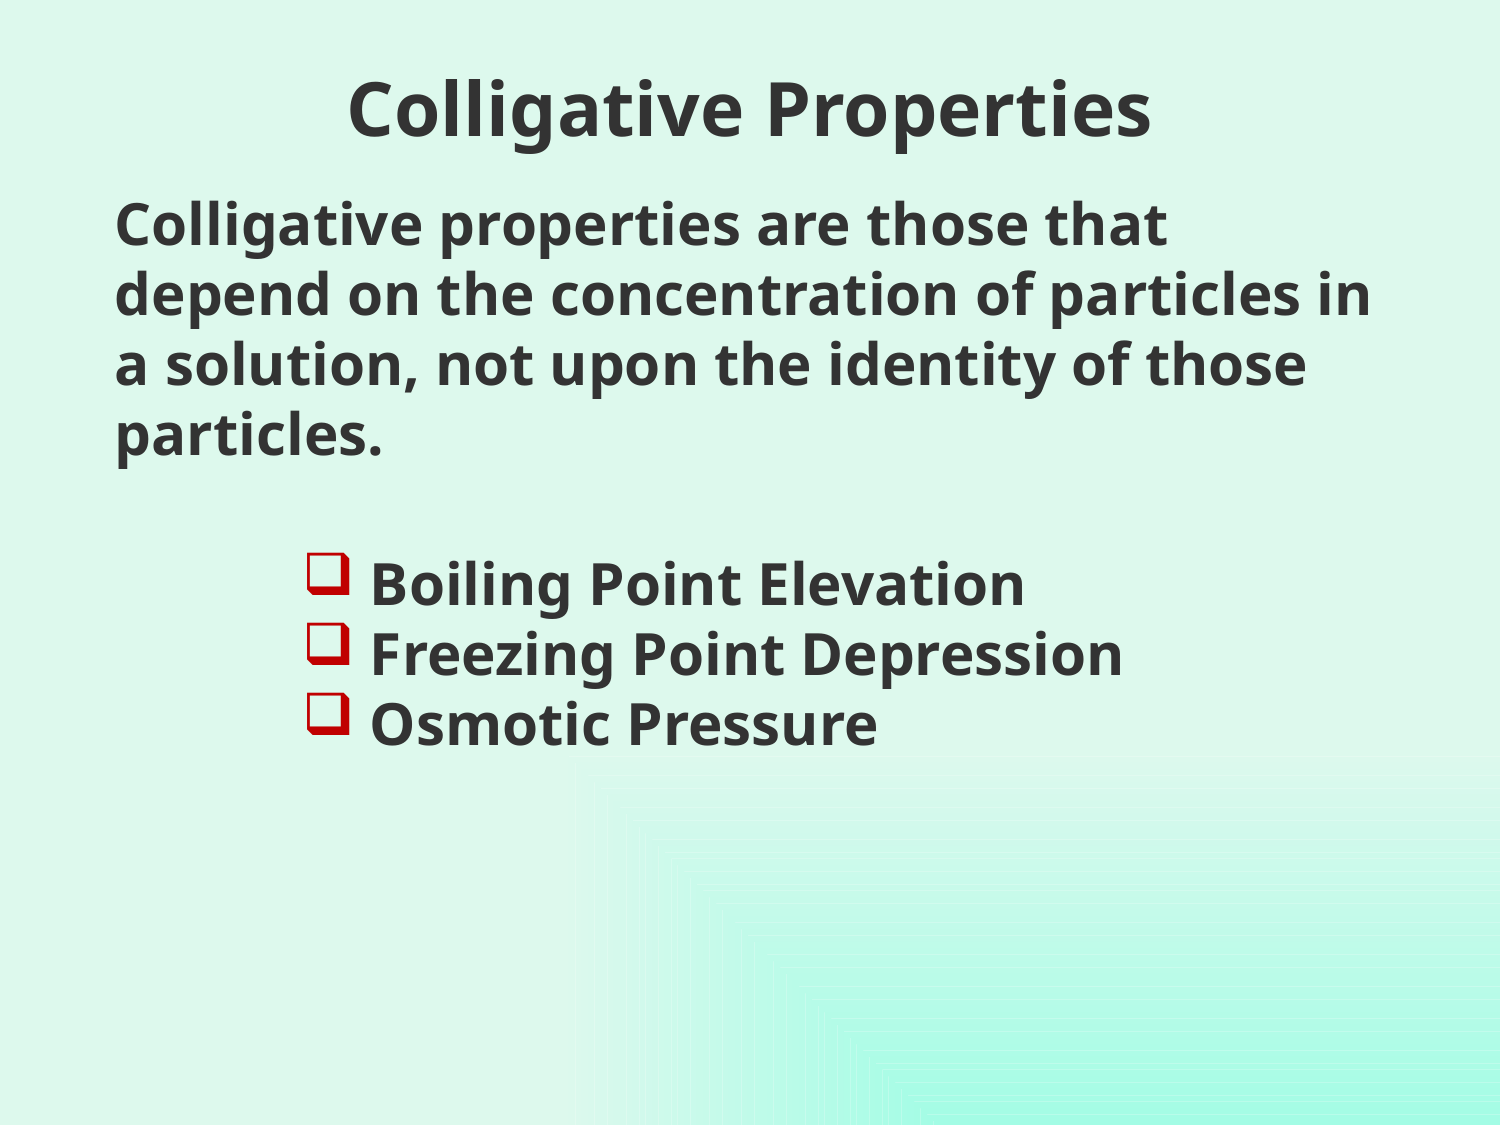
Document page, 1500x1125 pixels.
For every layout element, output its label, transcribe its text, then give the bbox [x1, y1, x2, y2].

text_box Boiling Point Elevation Freezing Point Depression Osmotic Pressure [287, 539, 1291, 765]
text_box Colligative properties are those that depend on the concentration of particles in a solution, not upon the identity of those particles. [99, 179, 1400, 475]
title Colligative Properties [112, 49, 1388, 163]
